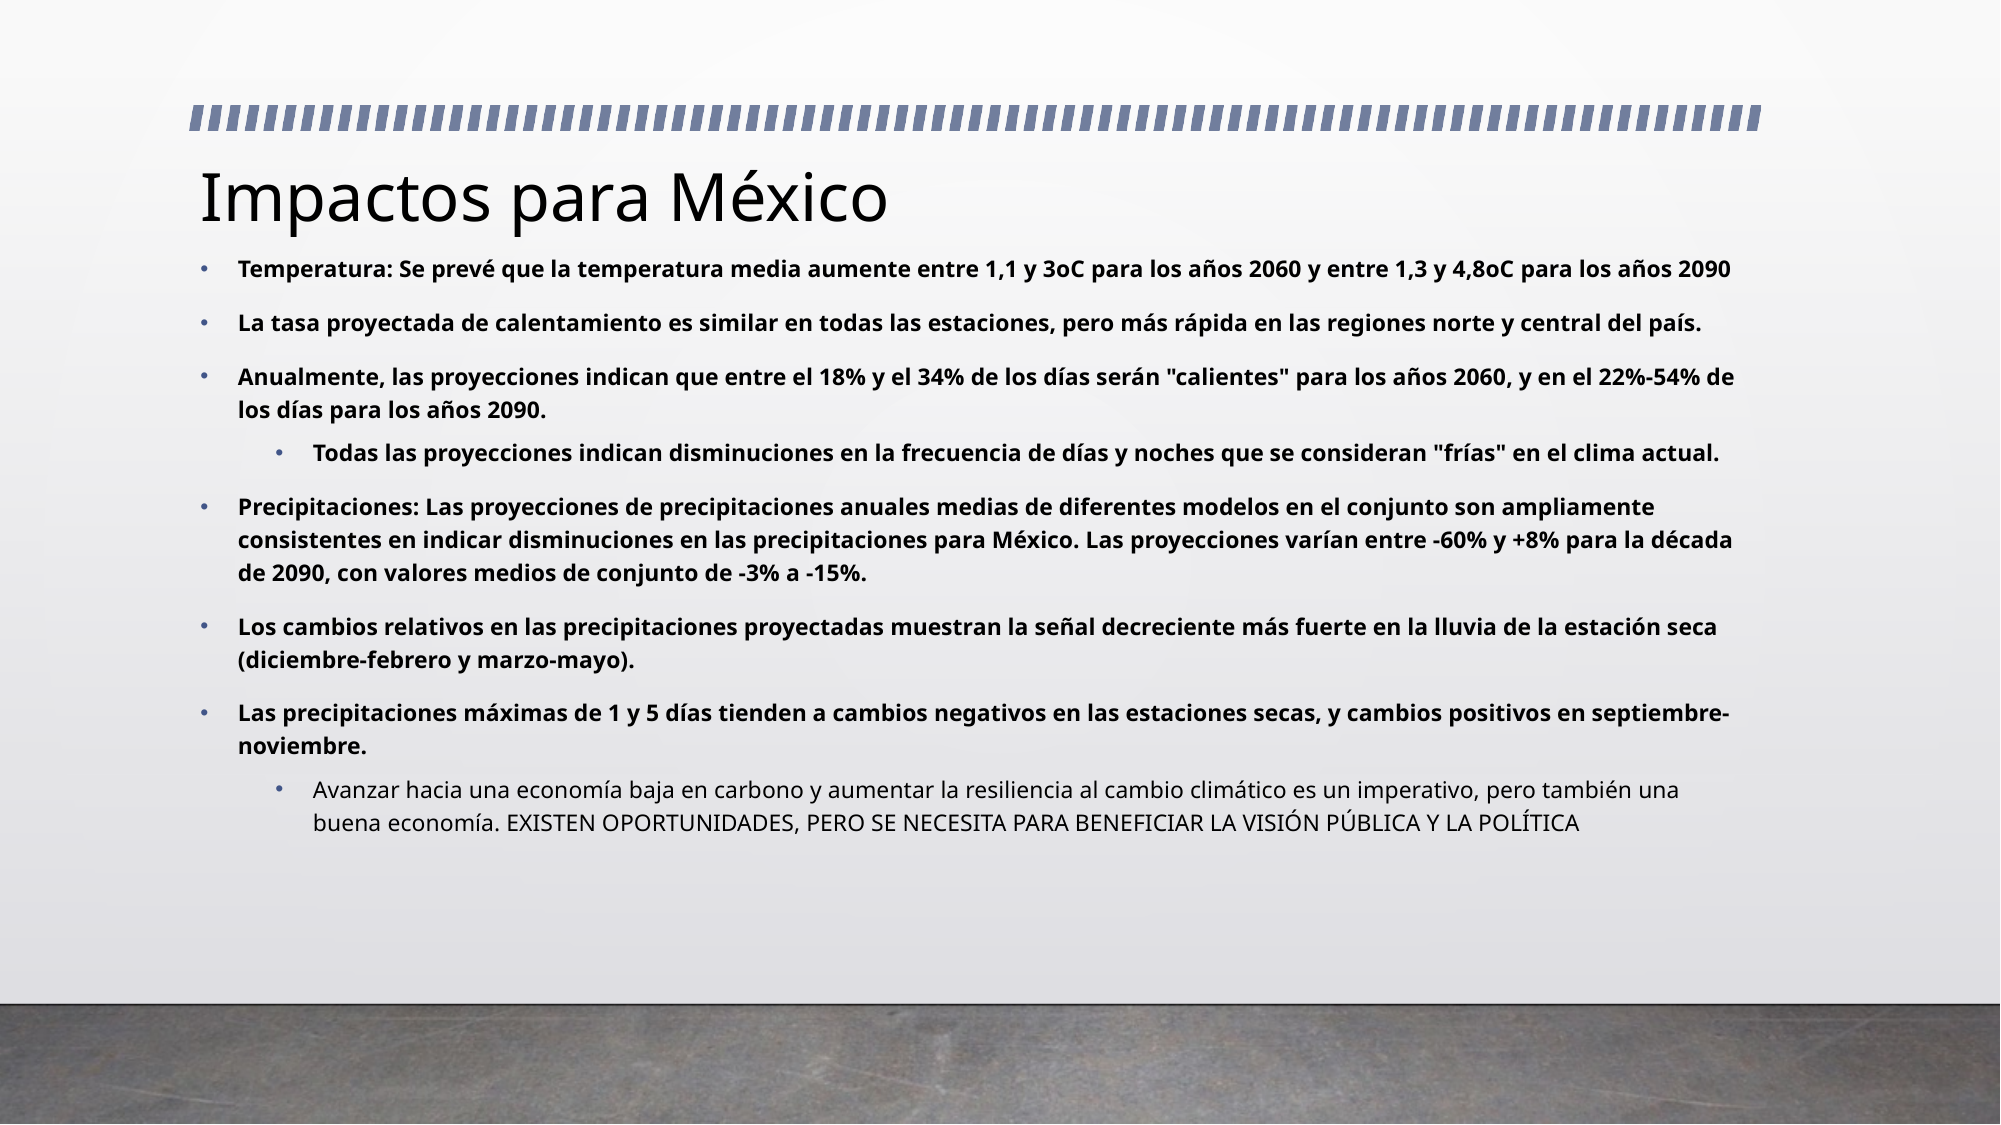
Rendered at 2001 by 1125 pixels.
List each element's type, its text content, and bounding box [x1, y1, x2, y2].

title Impactos para México [185, 156, 1761, 241]
list Temperatura: Se prevé que la temperatura media aumente entre 1,1 y 3oC para los años 2060 y entre 1,3 y 4,8oC para los años 2090 La tasa proyectada de calentamiento es similar en todas las estaciones, pero más rápida en las regiones norte y central del país. Anualmente, las proyecciones indican que entre el 18% y el 34% de los días serán "calientes" para los años 2060, y en el 22%-54% de los días para los años 2090. Todas las proyecciones indican disminuciones en la frecuencia de días y noches que se consideran "frías" en el clima actual. Precipitaciones: Las proyecciones de precipitaciones anuales medias de diferentes modelos en el conjunto son ampliamente consistentes en indicar disminuciones en las precipitaciones para México. Las proyecciones varían entre -60% y +8% para la década de 2090, con valores medios de conjunto de -3% a -15%. Los cambios relativos en las precipitaciones proyectadas muestran la señal decreciente más fuerte en la lluvia de la estación seca (diciembre-febrero y marzo-mayo). Las precipitaciones máximas de 1 y 5 días tienden a cambios negativos en las estaciones secas, y cambios positivos en septiembre-noviembre. Avanzar hacia una economía baja en carbono y aumentar la resiliencia al cambio climático es un imperativo, pero también una buena economía. EXISTEN OPORTUNIDADES, PERO SE NECESITA PARA BENEFICIAR LA VISIÓN PÚBLICA Y LA POLÍTICA [185, 241, 1761, 897]
picture [0, 1004, 2000, 1124]
